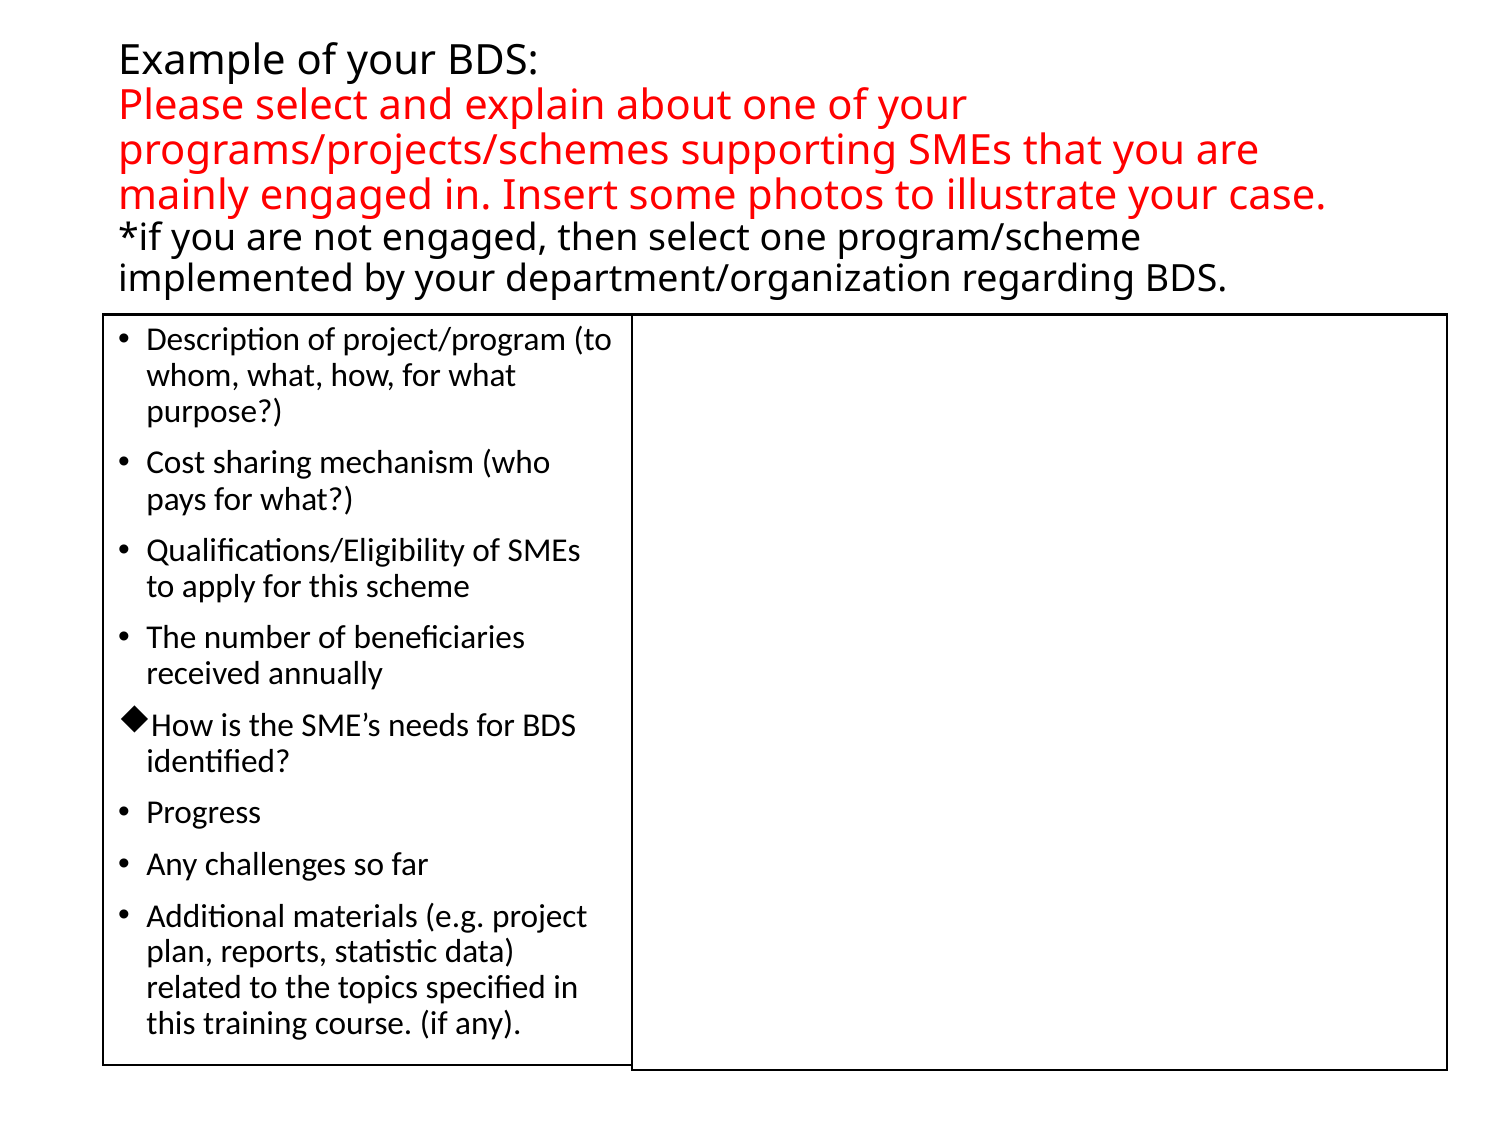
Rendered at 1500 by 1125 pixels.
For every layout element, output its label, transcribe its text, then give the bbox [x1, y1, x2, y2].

text_box [631, 313, 1448, 1071]
list Description of project/program (to whom, what, how, for what purpose?) Cost sharing mechanism (who pays for what?) Qualifications/Eligibility of SMEs to apply for this scheme The number of beneficiaries received annually How is the SME’s needs for BDS identified? Progress Any challenges so far Additional materials (e.g. project plan, reports, statistic data) related to the topics specified in this training course. (if any). [102, 313, 631, 1066]
title Example of your BDS: Please select and explain about one of your programs/projects/schemes supporting SMEs that you are mainly engaged in. Insert some photos to illustrate your case. *if you are not engaged, then select one program/scheme implemented by your department/organization regarding BDS. [103, 59, 1397, 278]
